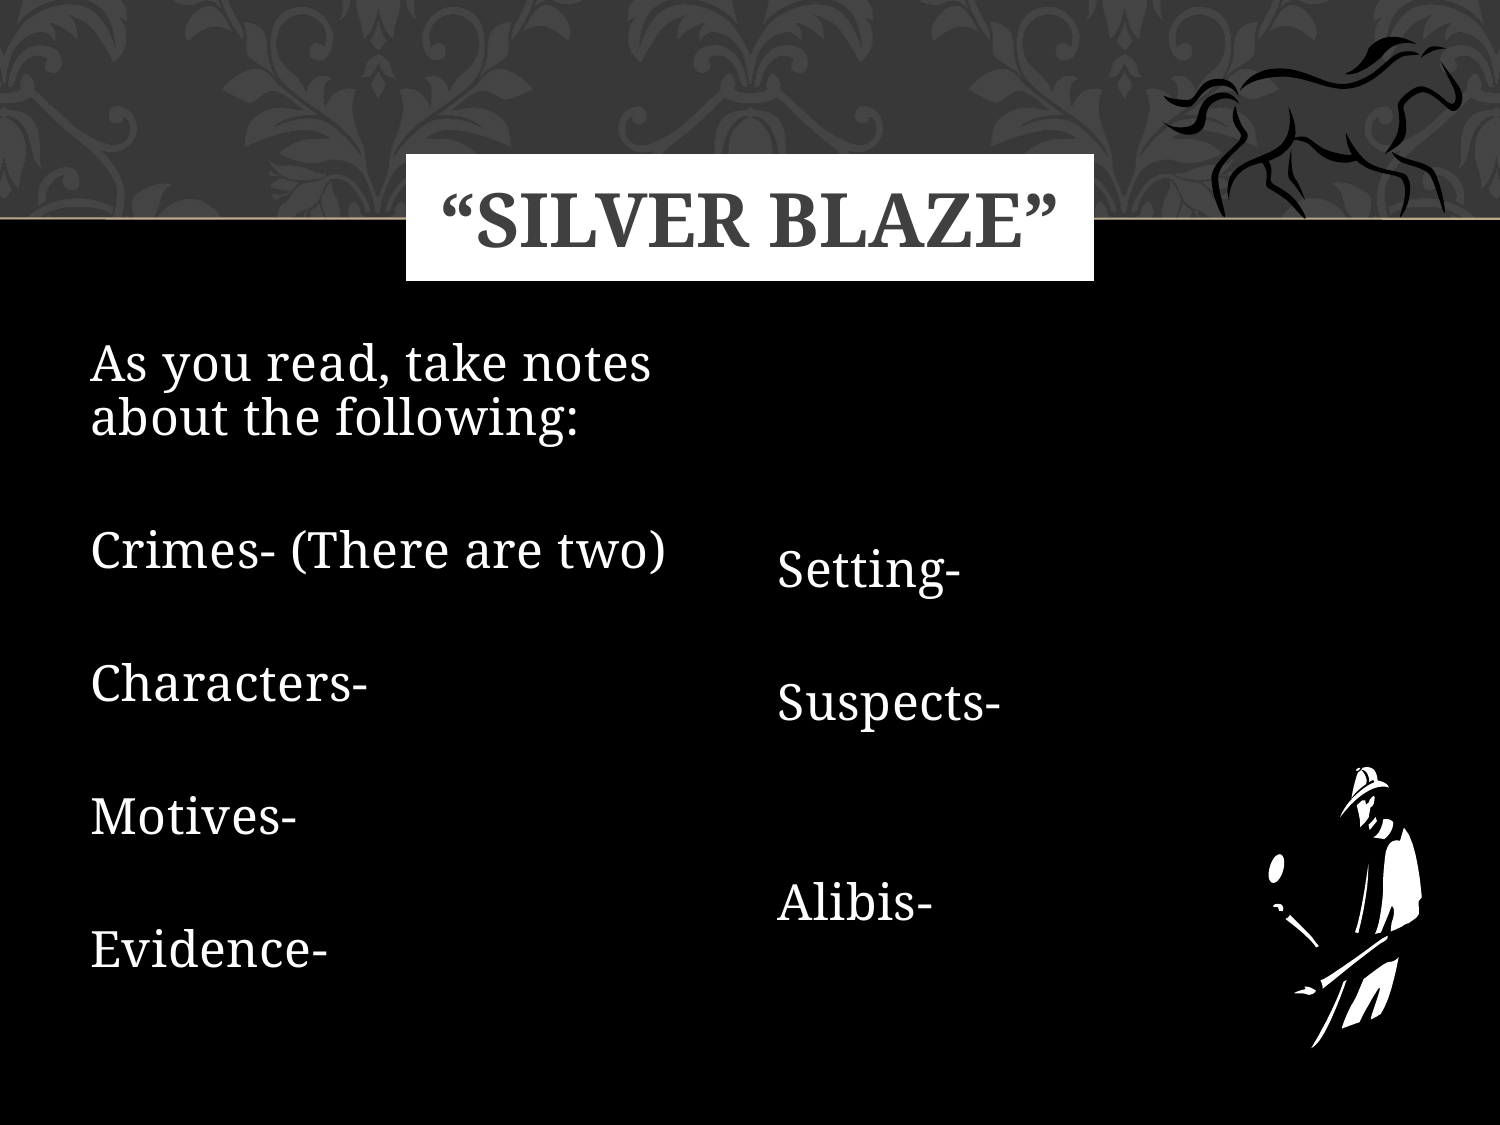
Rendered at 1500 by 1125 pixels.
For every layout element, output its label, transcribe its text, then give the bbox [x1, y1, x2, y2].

picture [1262, 762, 1428, 1056]
list Setting- Suspects- Alibis- [762, 331, 1425, 1007]
title “SILVER BLAZE” [406, 154, 1094, 281]
list As you read, take notes about the following: Crimes- (There are two) Characters- Motives- Evidence- [75, 331, 738, 1007]
picture [1162, 24, 1467, 220]
